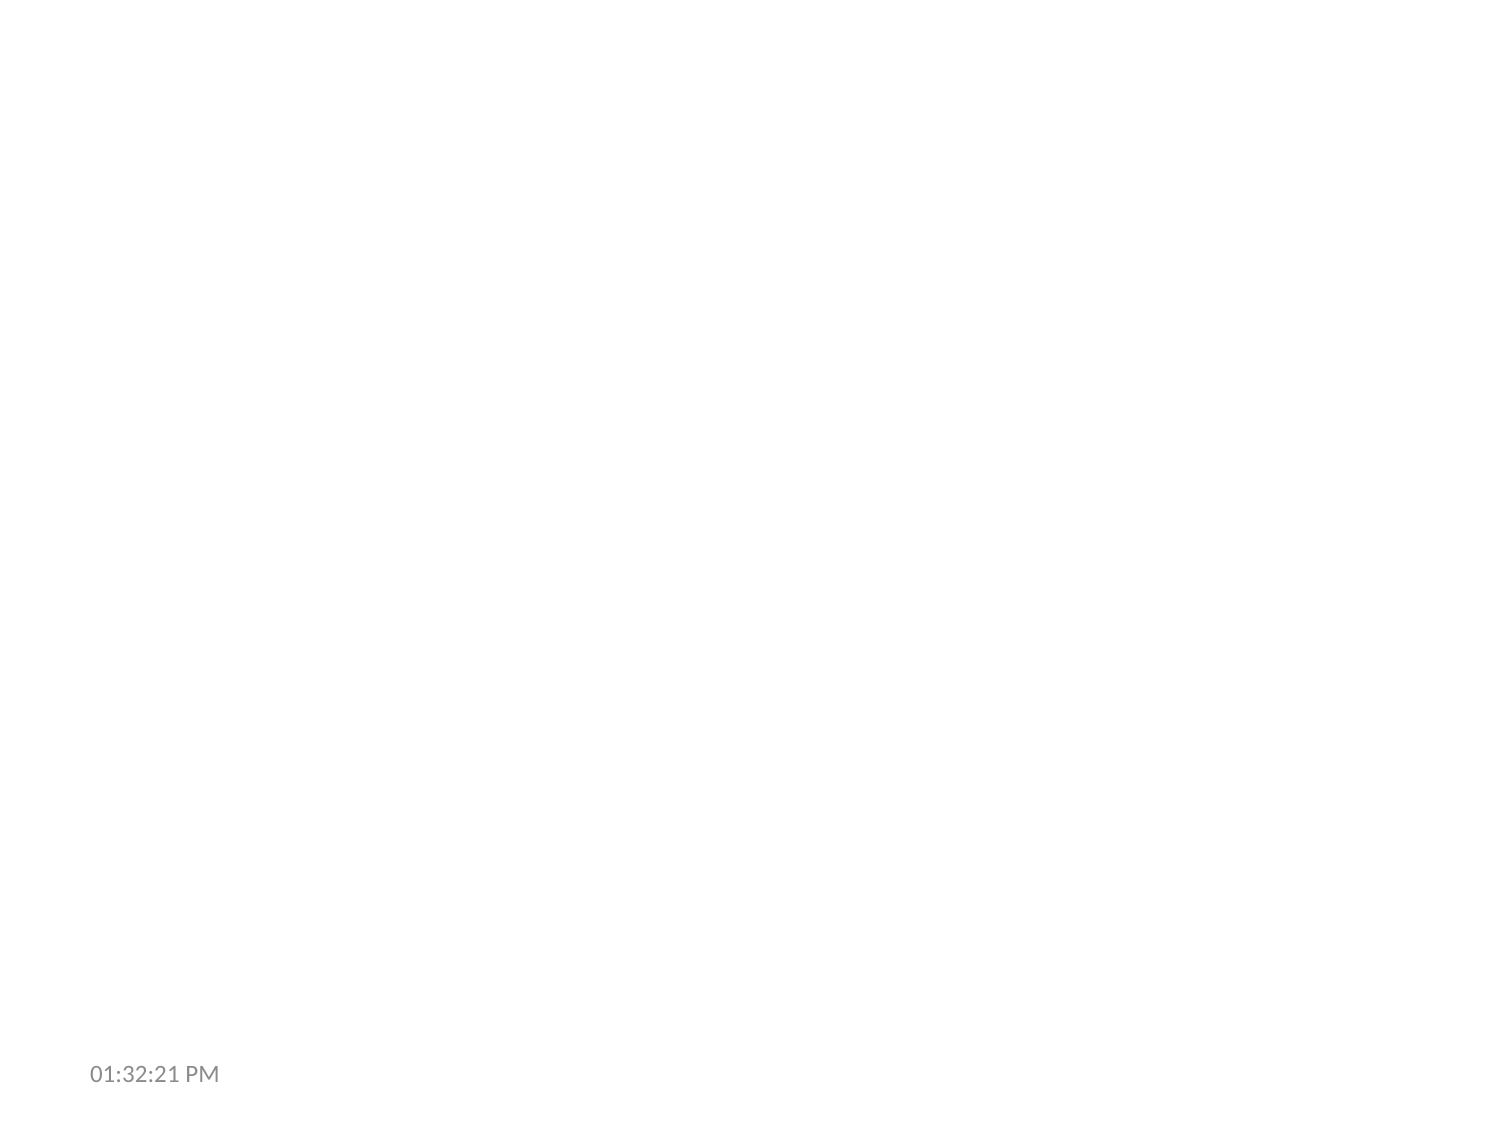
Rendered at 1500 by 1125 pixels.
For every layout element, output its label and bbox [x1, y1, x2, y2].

slide_number [75, 1042, 425, 1103]
